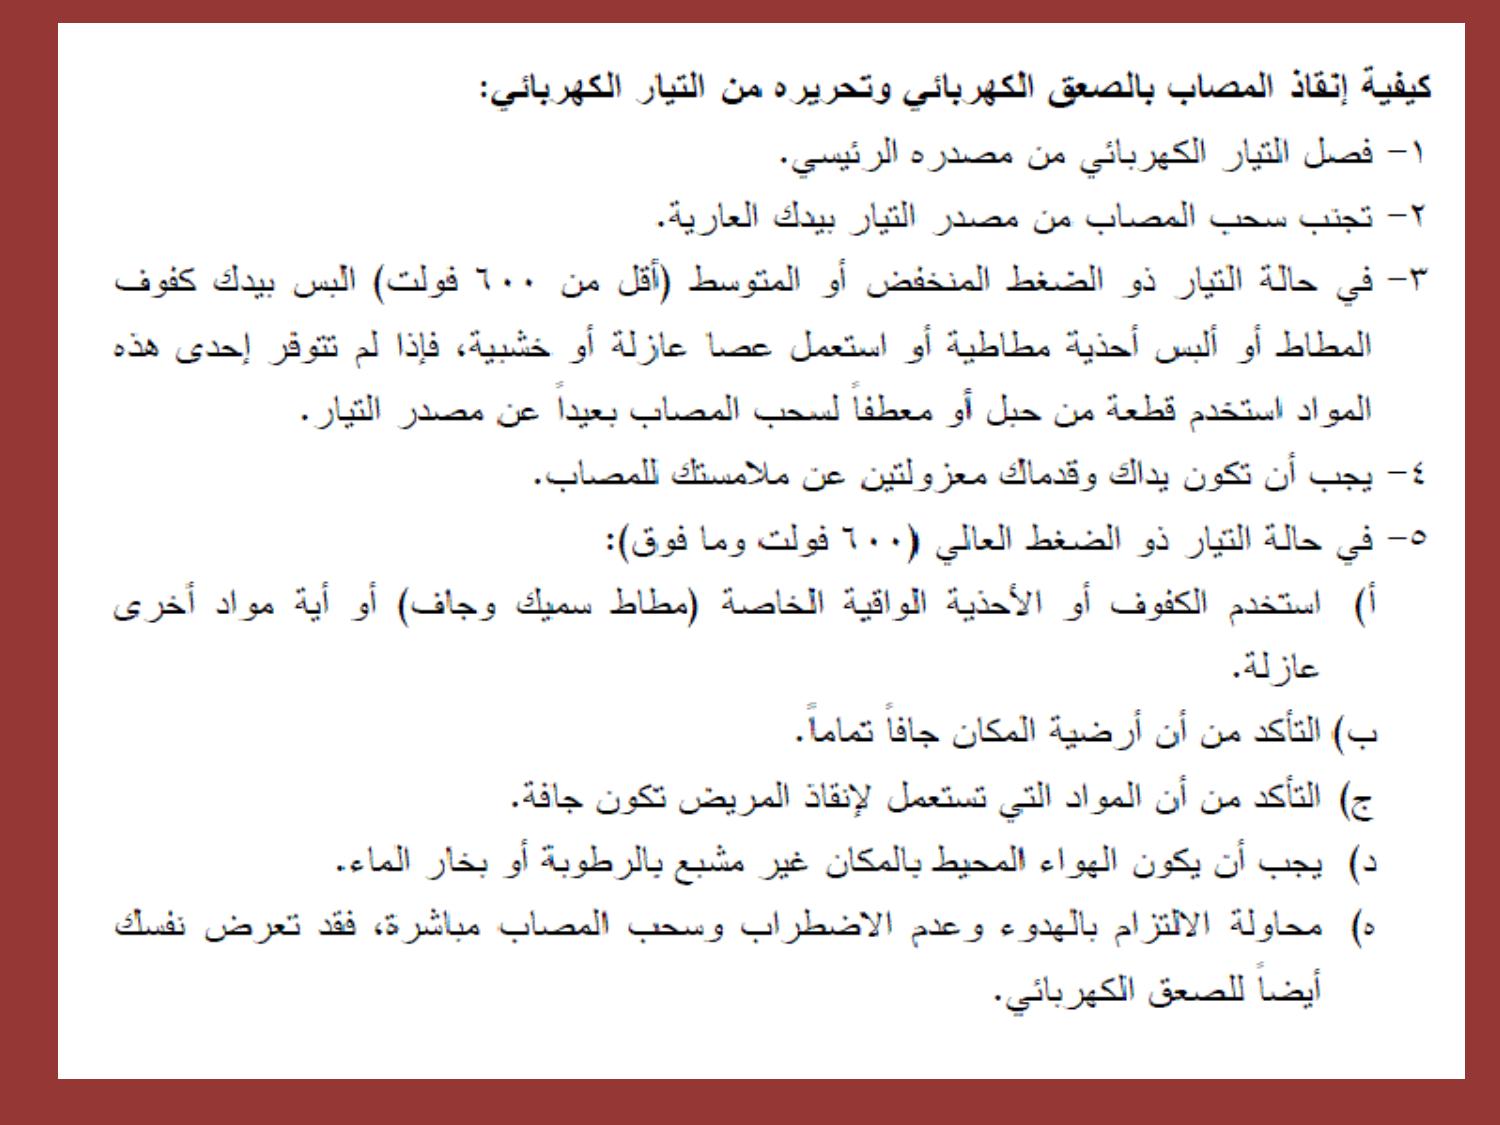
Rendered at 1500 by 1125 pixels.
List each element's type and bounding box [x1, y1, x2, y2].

picture [58, 23, 1466, 1079]
